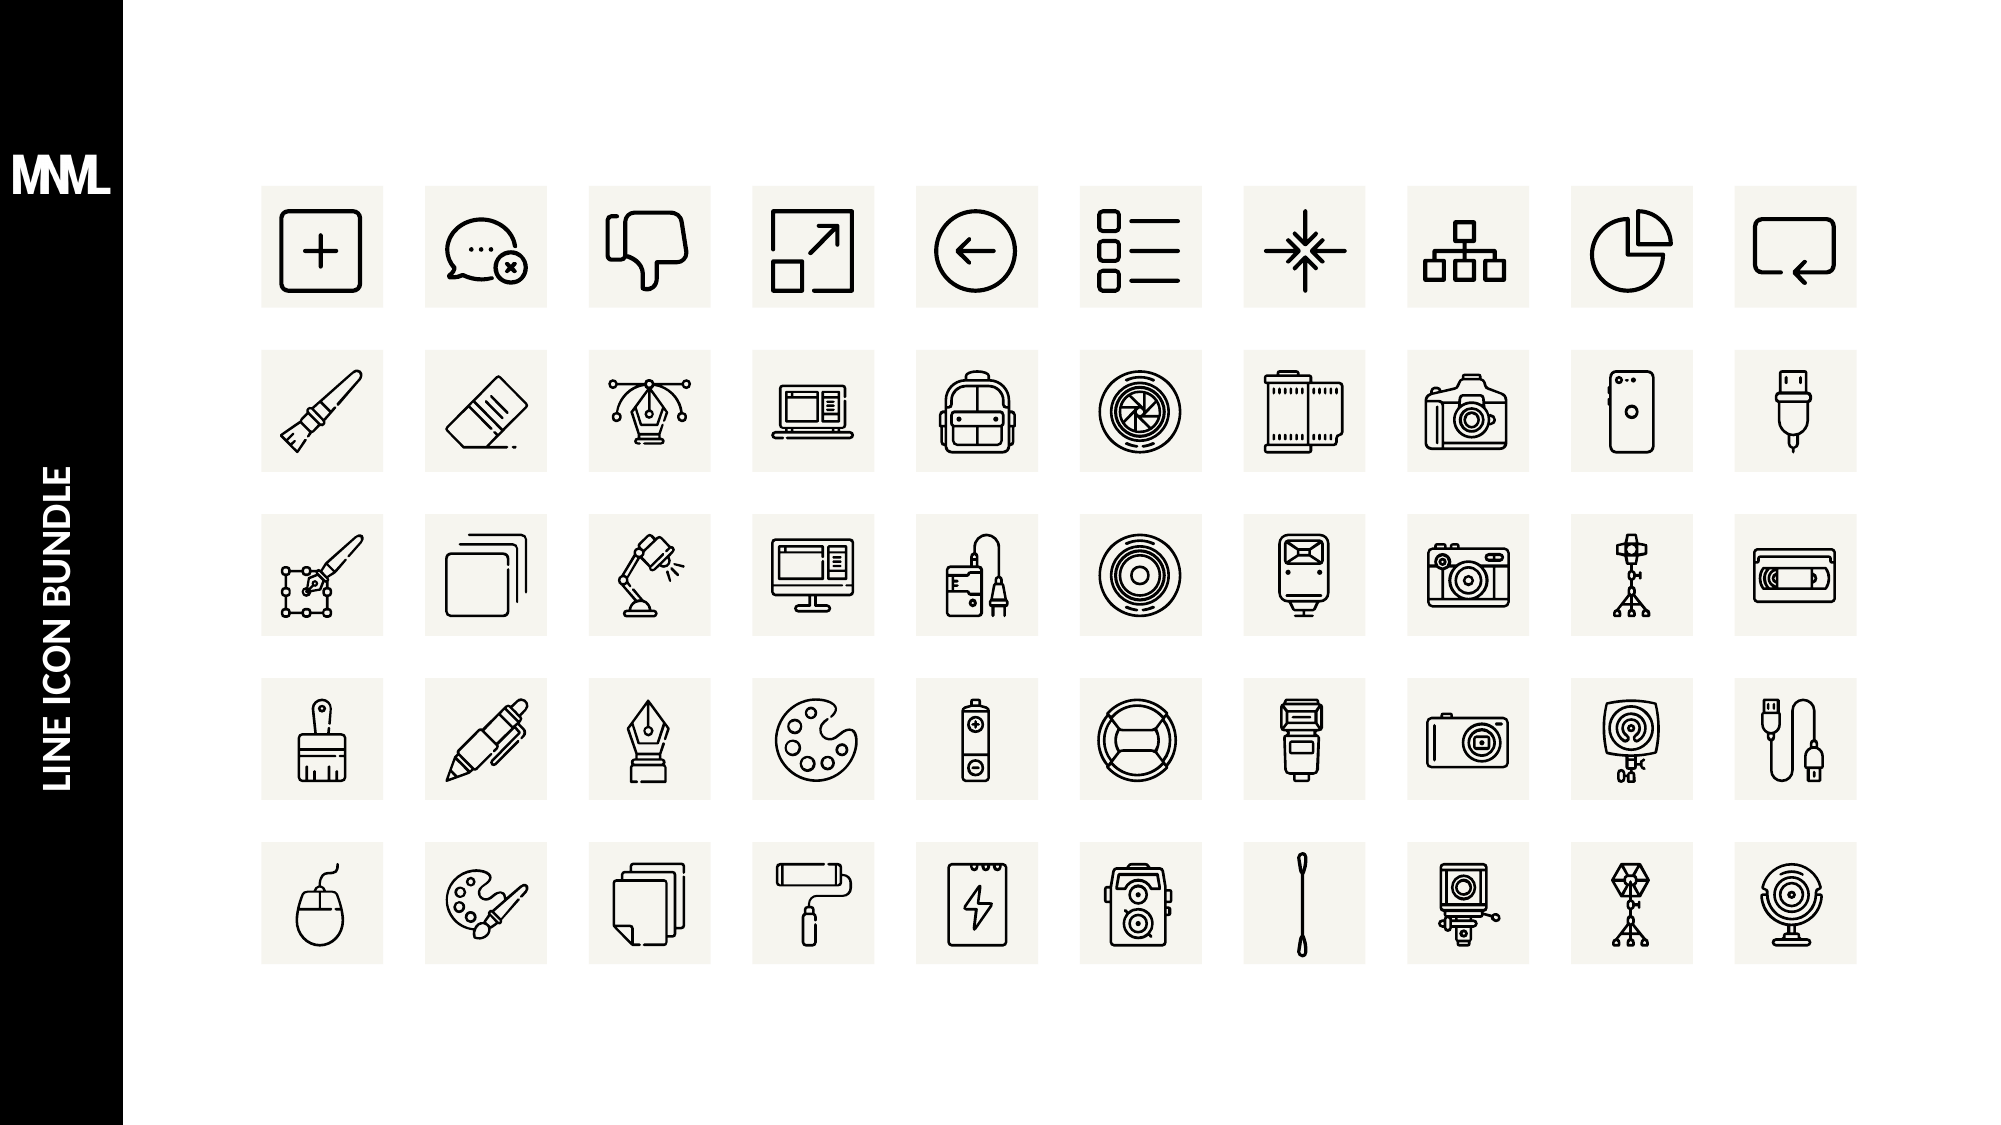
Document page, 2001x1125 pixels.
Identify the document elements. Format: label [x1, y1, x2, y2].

text_box [297, 698, 347, 783]
text_box [1103, 862, 1173, 947]
text_box [1129, 278, 1181, 283]
text_box [1761, 698, 1824, 783]
text_box [1263, 370, 1344, 454]
text_box [467, 533, 528, 594]
text_box [612, 862, 686, 947]
text_box [1607, 370, 1655, 454]
text_box [1424, 373, 1508, 451]
text_box [775, 862, 853, 947]
text_box [1129, 248, 1181, 254]
text_box [458, 543, 519, 604]
text_box [605, 210, 689, 292]
text_box [1263, 238, 1301, 264]
text_box [280, 534, 364, 618]
text_box [1427, 543, 1510, 608]
text_box [280, 369, 363, 454]
text_box [1292, 209, 1319, 247]
text_box [771, 538, 855, 613]
text_box [1097, 238, 1121, 263]
text_box [279, 209, 363, 293]
text_box [445, 217, 518, 282]
text_box [771, 384, 855, 440]
text_box [771, 209, 854, 293]
text_box [670, 567, 679, 577]
text_box [608, 379, 692, 445]
text_box [1129, 219, 1181, 224]
text_box [445, 869, 529, 940]
text_box [445, 552, 510, 618]
text_box [445, 375, 529, 449]
text_box [1278, 533, 1330, 618]
text_box [774, 698, 858, 782]
text_box [1589, 216, 1666, 293]
text_box [1097, 268, 1121, 293]
text_box [947, 862, 1008, 947]
text_box [493, 250, 528, 285]
text_box [1636, 209, 1673, 247]
text_box [1280, 698, 1324, 783]
text_box [445, 698, 529, 782]
text_box [626, 699, 670, 784]
text_box [1098, 533, 1182, 618]
text_box [1611, 862, 1650, 947]
text_box [1753, 548, 1836, 604]
text_box [938, 370, 1016, 454]
text_box [1437, 862, 1501, 947]
text_box [1423, 220, 1507, 282]
text_box [1602, 699, 1660, 783]
text_box [295, 862, 345, 947]
text_box [1097, 698, 1178, 783]
text_box [1613, 533, 1651, 618]
text_box [934, 209, 1018, 293]
picture [0, 113, 122, 236]
text_box [1760, 862, 1823, 947]
text_box [1774, 370, 1813, 454]
text_box [617, 533, 675, 618]
text_box [1752, 217, 1836, 285]
text_box [1297, 852, 1308, 958]
text_box [673, 563, 685, 568]
text_box [1098, 370, 1182, 454]
text_box [1309, 238, 1347, 264]
text_box [1097, 209, 1121, 234]
text_box [945, 533, 1009, 618]
text_box [1292, 255, 1319, 293]
text_box [961, 698, 990, 783]
text_box [1426, 712, 1509, 769]
